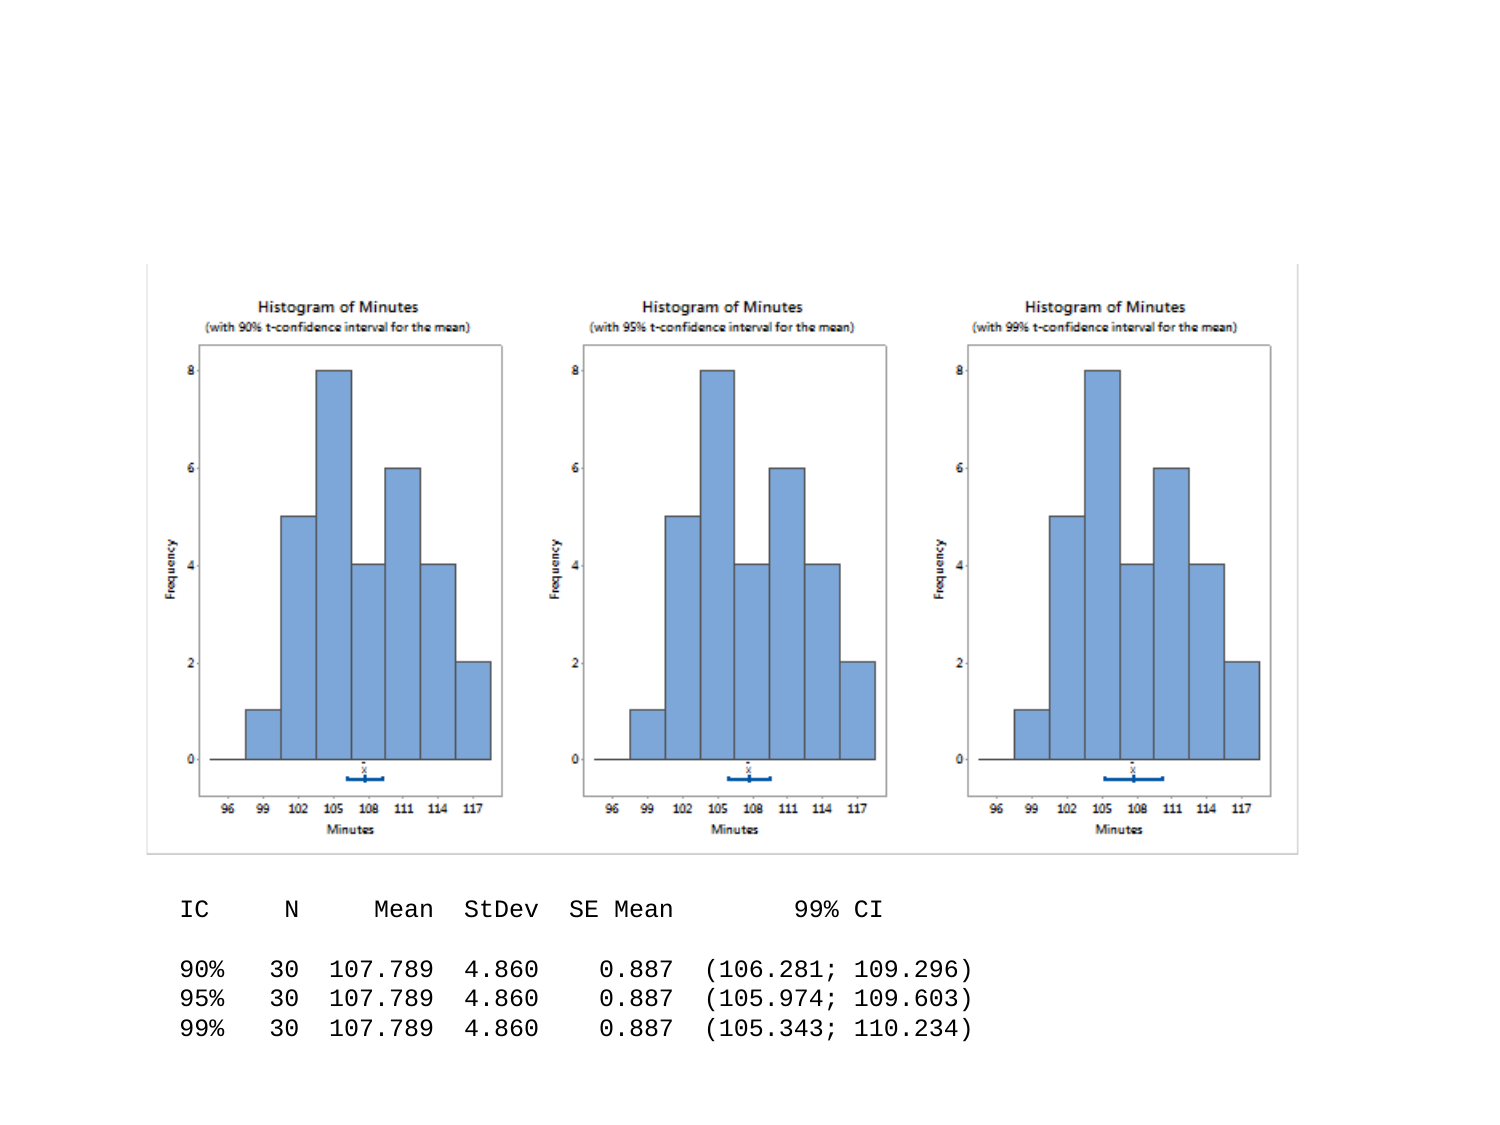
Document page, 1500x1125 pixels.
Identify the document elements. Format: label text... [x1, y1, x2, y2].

picture [146, 264, 1299, 856]
text_box IC N Mean StDev SE Mean 99% CI 90% 30 107.789 4.860 0.887 (106.281; 109.296) 95% 30 107.789 4.860 0.887 (105.974; 109.603) 99% 30 107.789 4.860 0.887 (105.343; 110.234) [164, 884, 1020, 1050]
